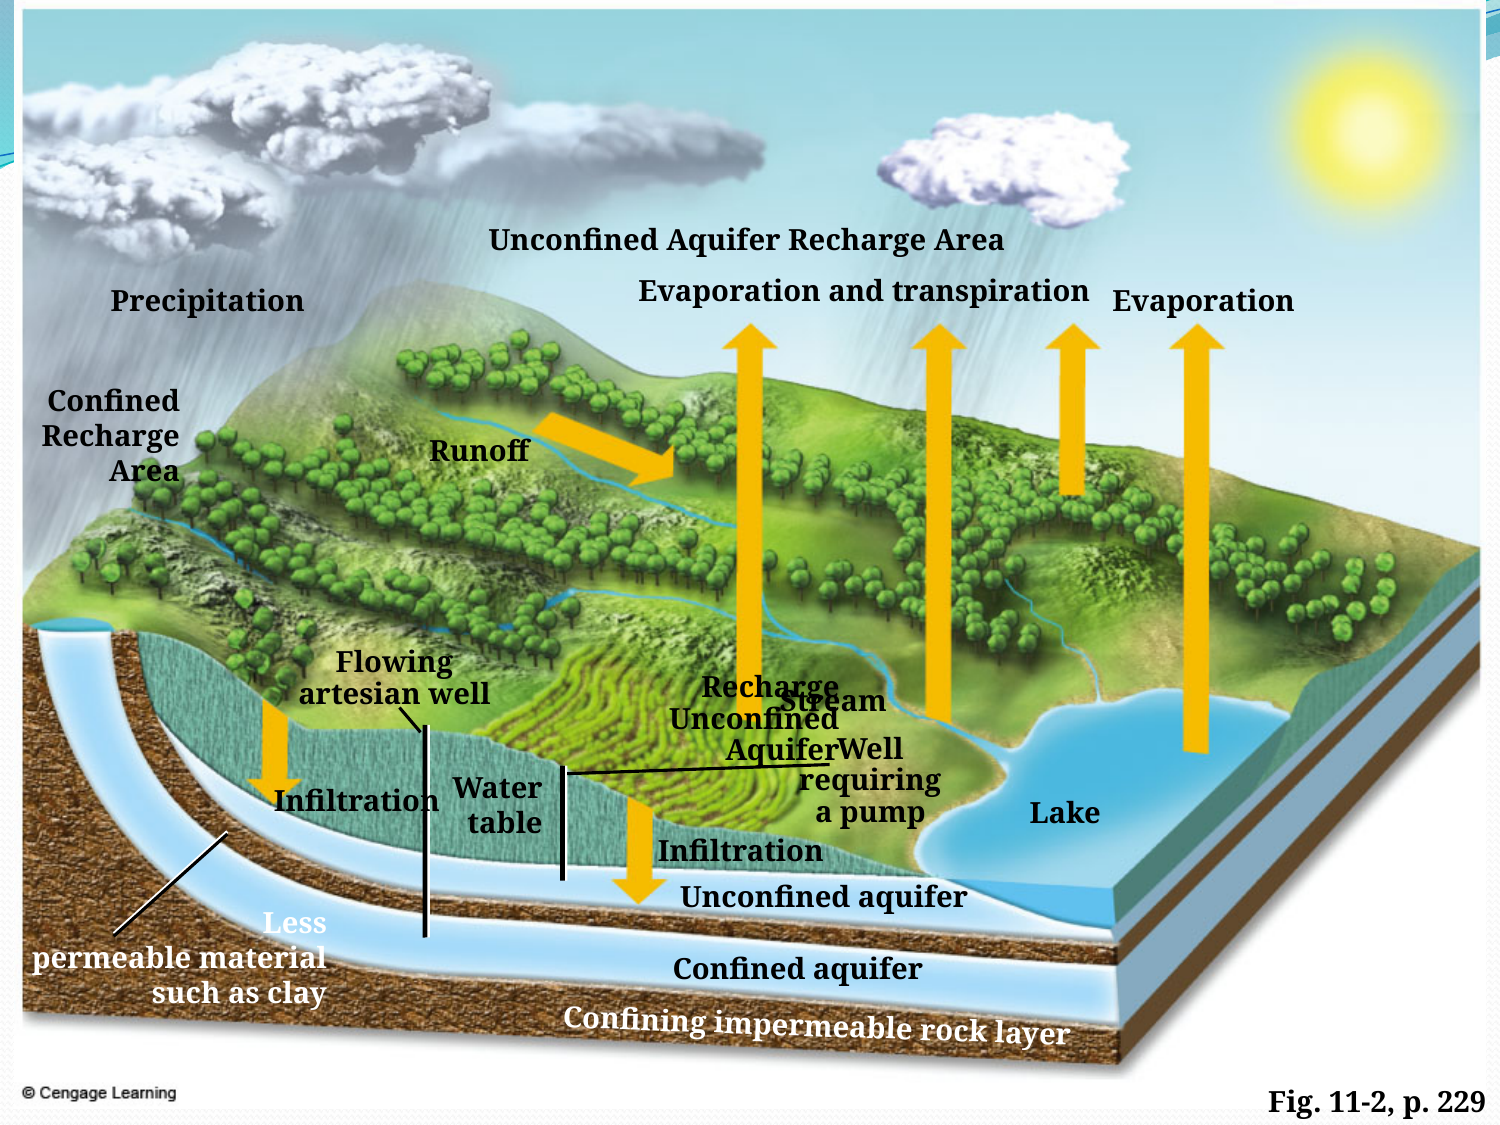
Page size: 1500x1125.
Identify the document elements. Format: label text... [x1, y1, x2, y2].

text_box [1256, 1076, 1491, 1123]
picture [14, 0, 1486, 1110]
text_box Fig. 11-2, p. 229 [1256, 1076, 1500, 1125]
